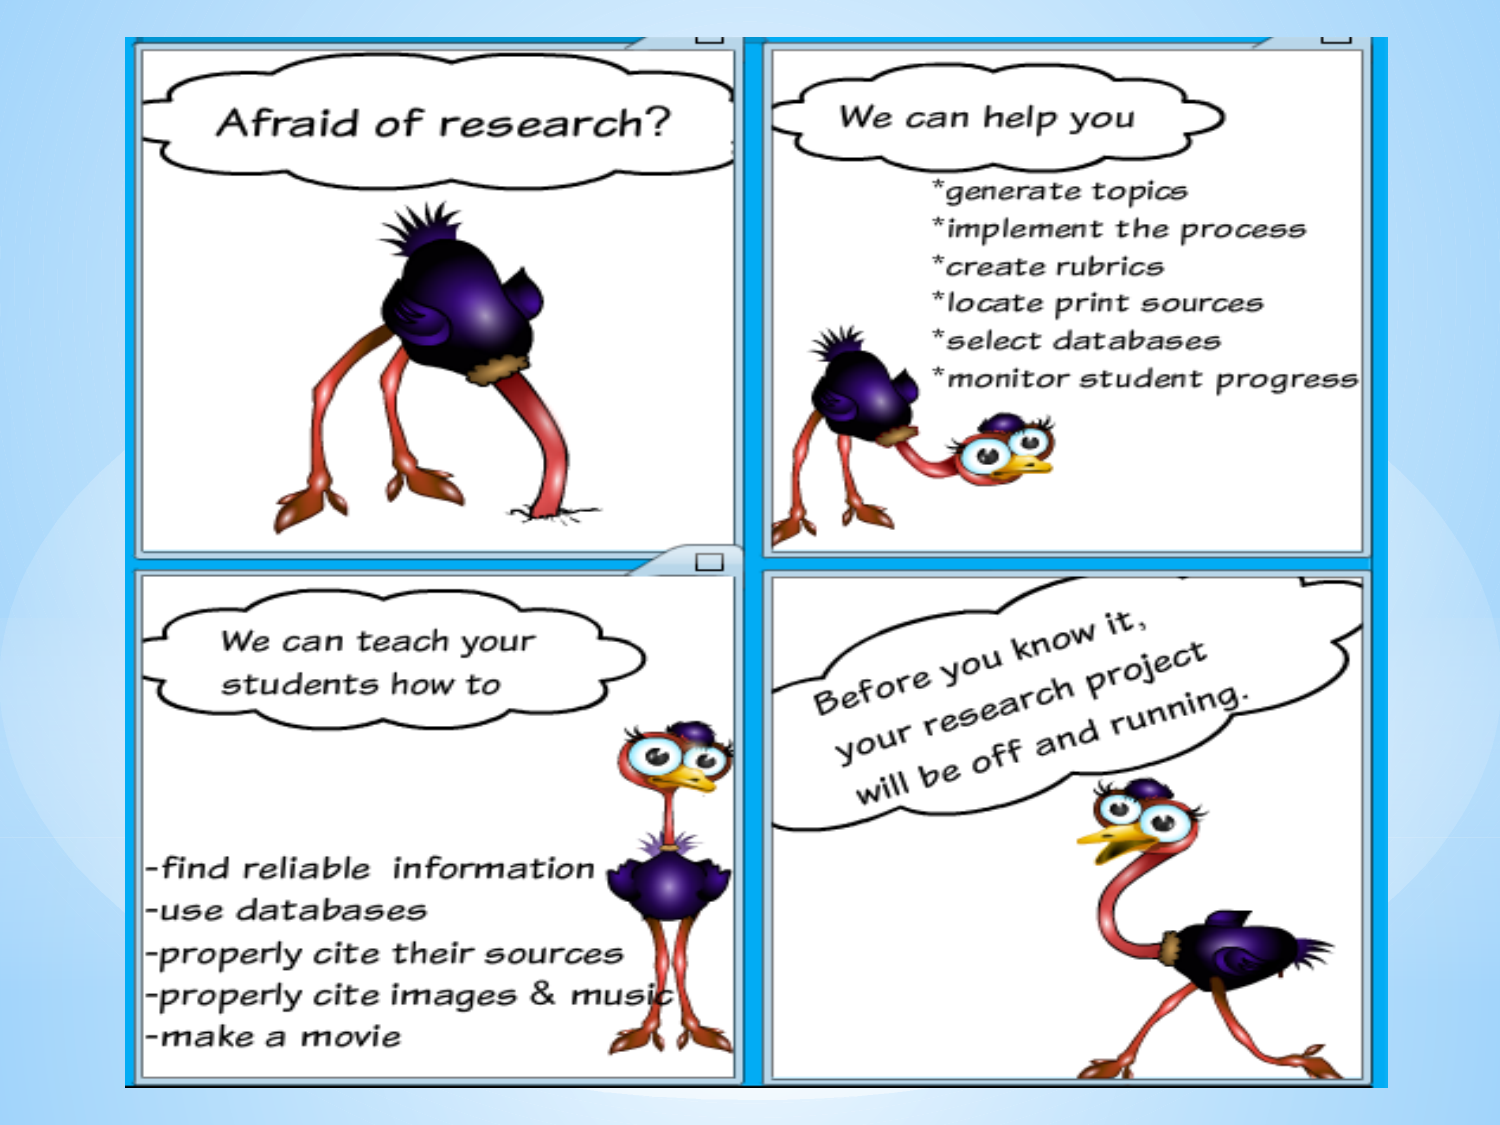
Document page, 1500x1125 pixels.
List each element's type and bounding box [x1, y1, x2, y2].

picture [124, 36, 1372, 1088]
